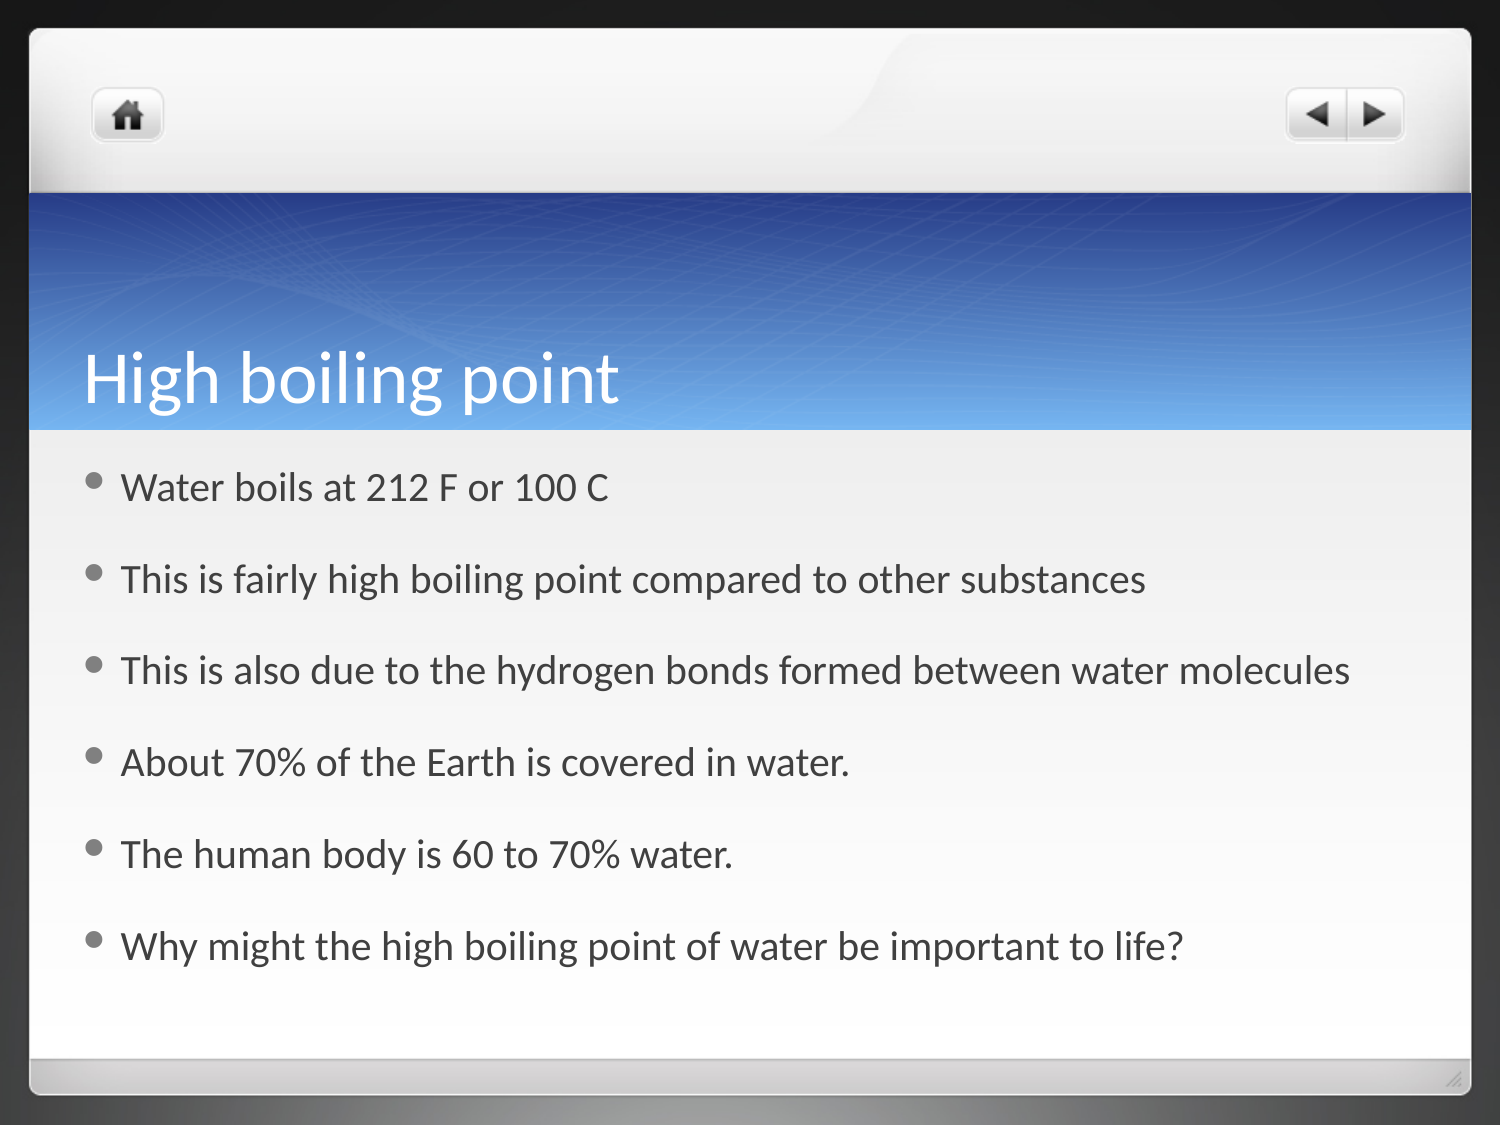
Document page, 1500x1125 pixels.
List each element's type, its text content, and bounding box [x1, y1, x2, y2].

list Water boils at 212 F or 100 C This is fairly high boiling point compared to other substances This is also due to the hydrogen bonds formed between water molecules About 70% of the Earth is covered in water. The human body is 60 to 70% water. Why might the high boiling point of water be important to life? [68, 452, 1432, 1025]
title High boiling point [68, 238, 1432, 427]
picture [0, 0, 1500, 1125]
